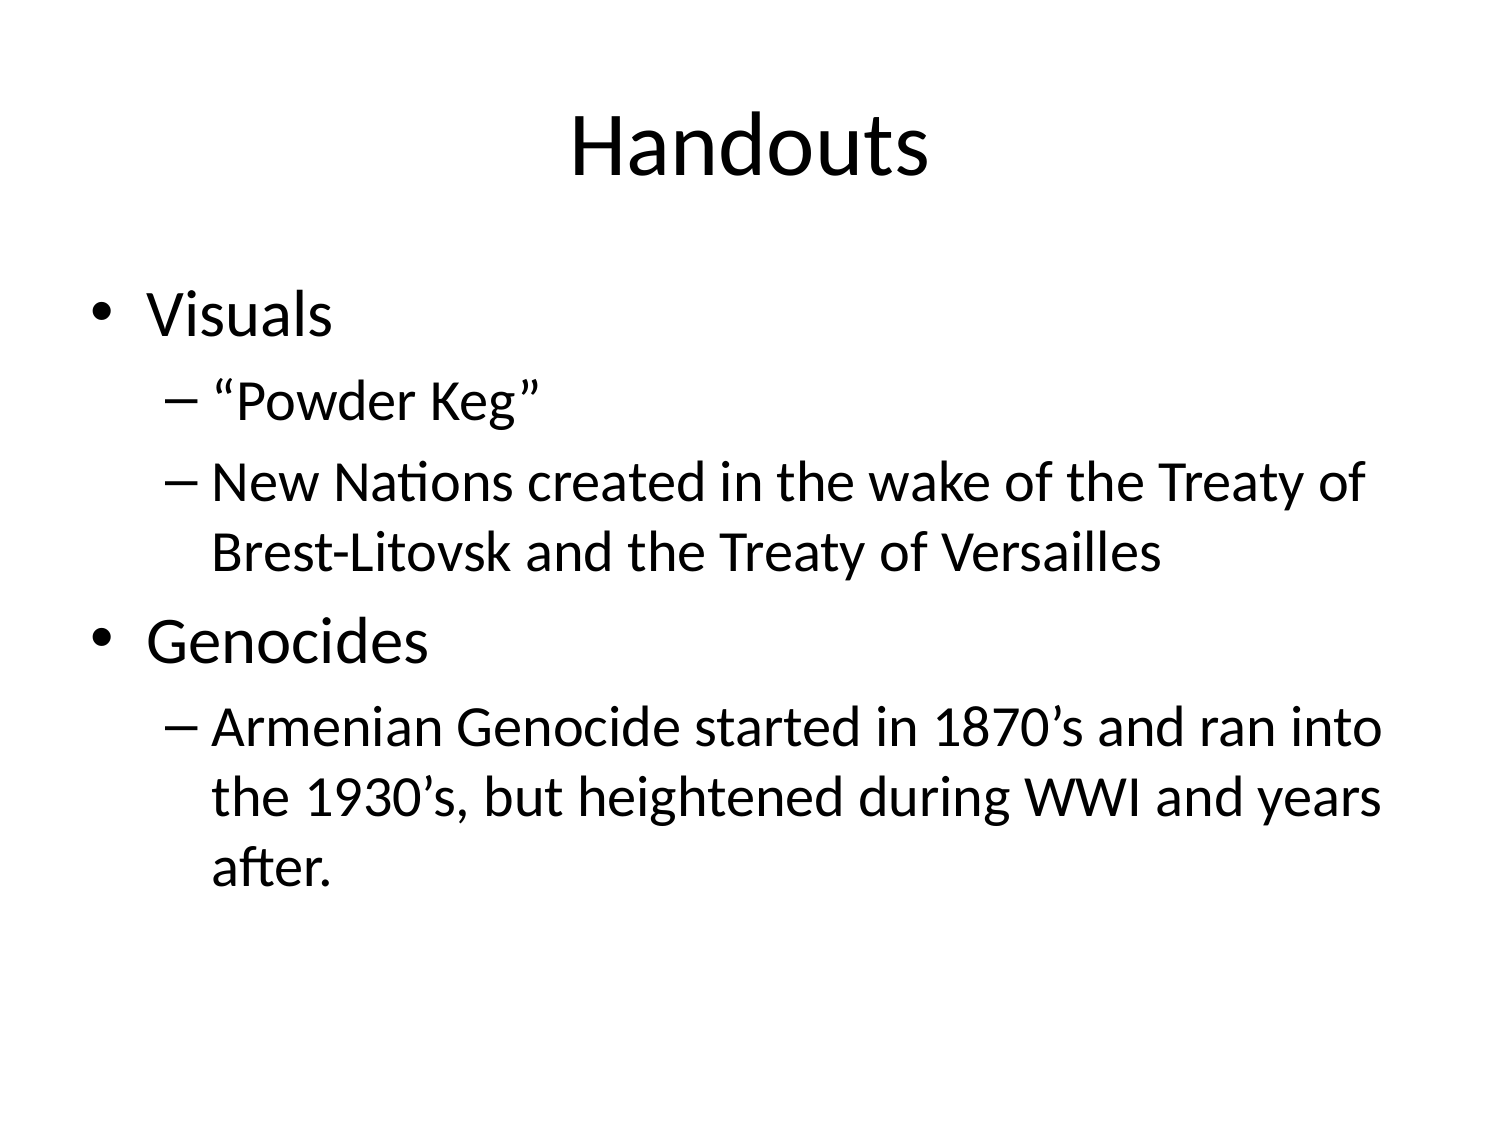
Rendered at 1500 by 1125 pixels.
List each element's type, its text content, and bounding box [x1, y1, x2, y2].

title Handouts [75, 45, 1425, 233]
list Visuals “Powder Keg” New Nations created in the wake of the Treaty of Brest-Litovsk and the Treaty of Versailles Genocides Armenian Genocide started in 1870’s and ran into the 1930’s, but heightened during WWI and years after. [75, 262, 1425, 1005]
